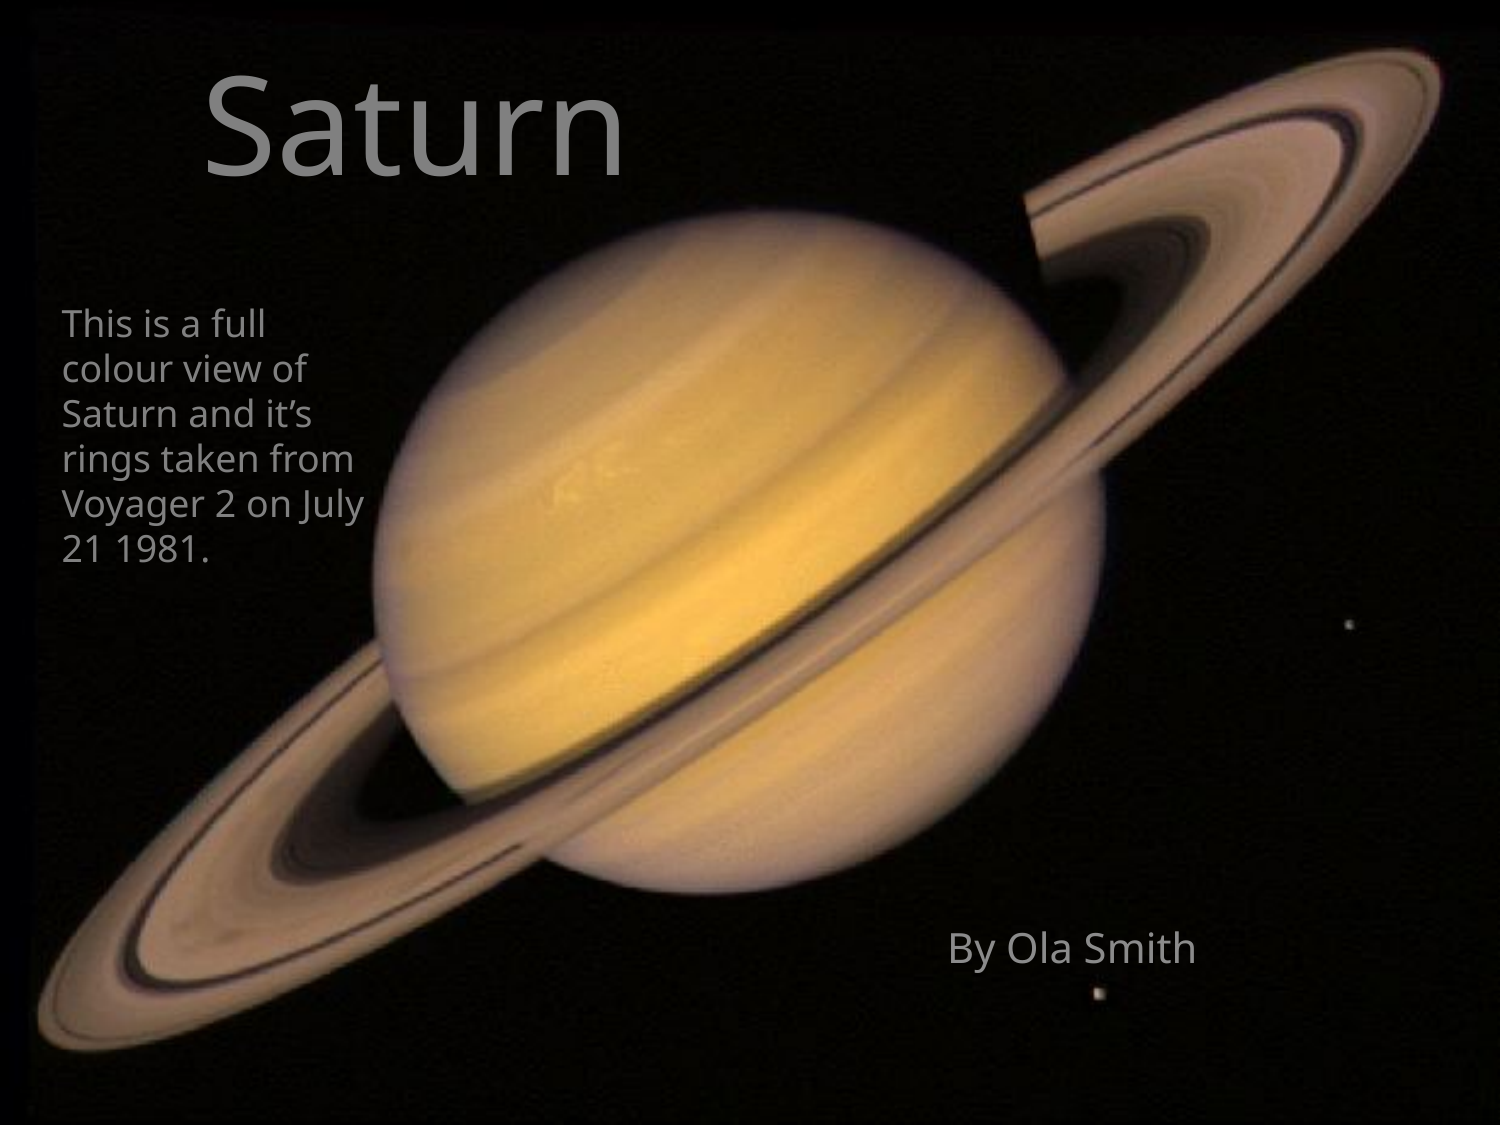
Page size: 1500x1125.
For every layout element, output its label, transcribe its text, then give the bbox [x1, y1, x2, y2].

title Saturn [0, 0, 832, 242]
picture [0, 0, 1500, 1125]
subtitle By Ola Smith [644, 914, 1500, 1073]
text_box This is a full colour view of Saturn and it’s rings taken from Voyager 2 on July 21 1981. [46, 292, 387, 578]
